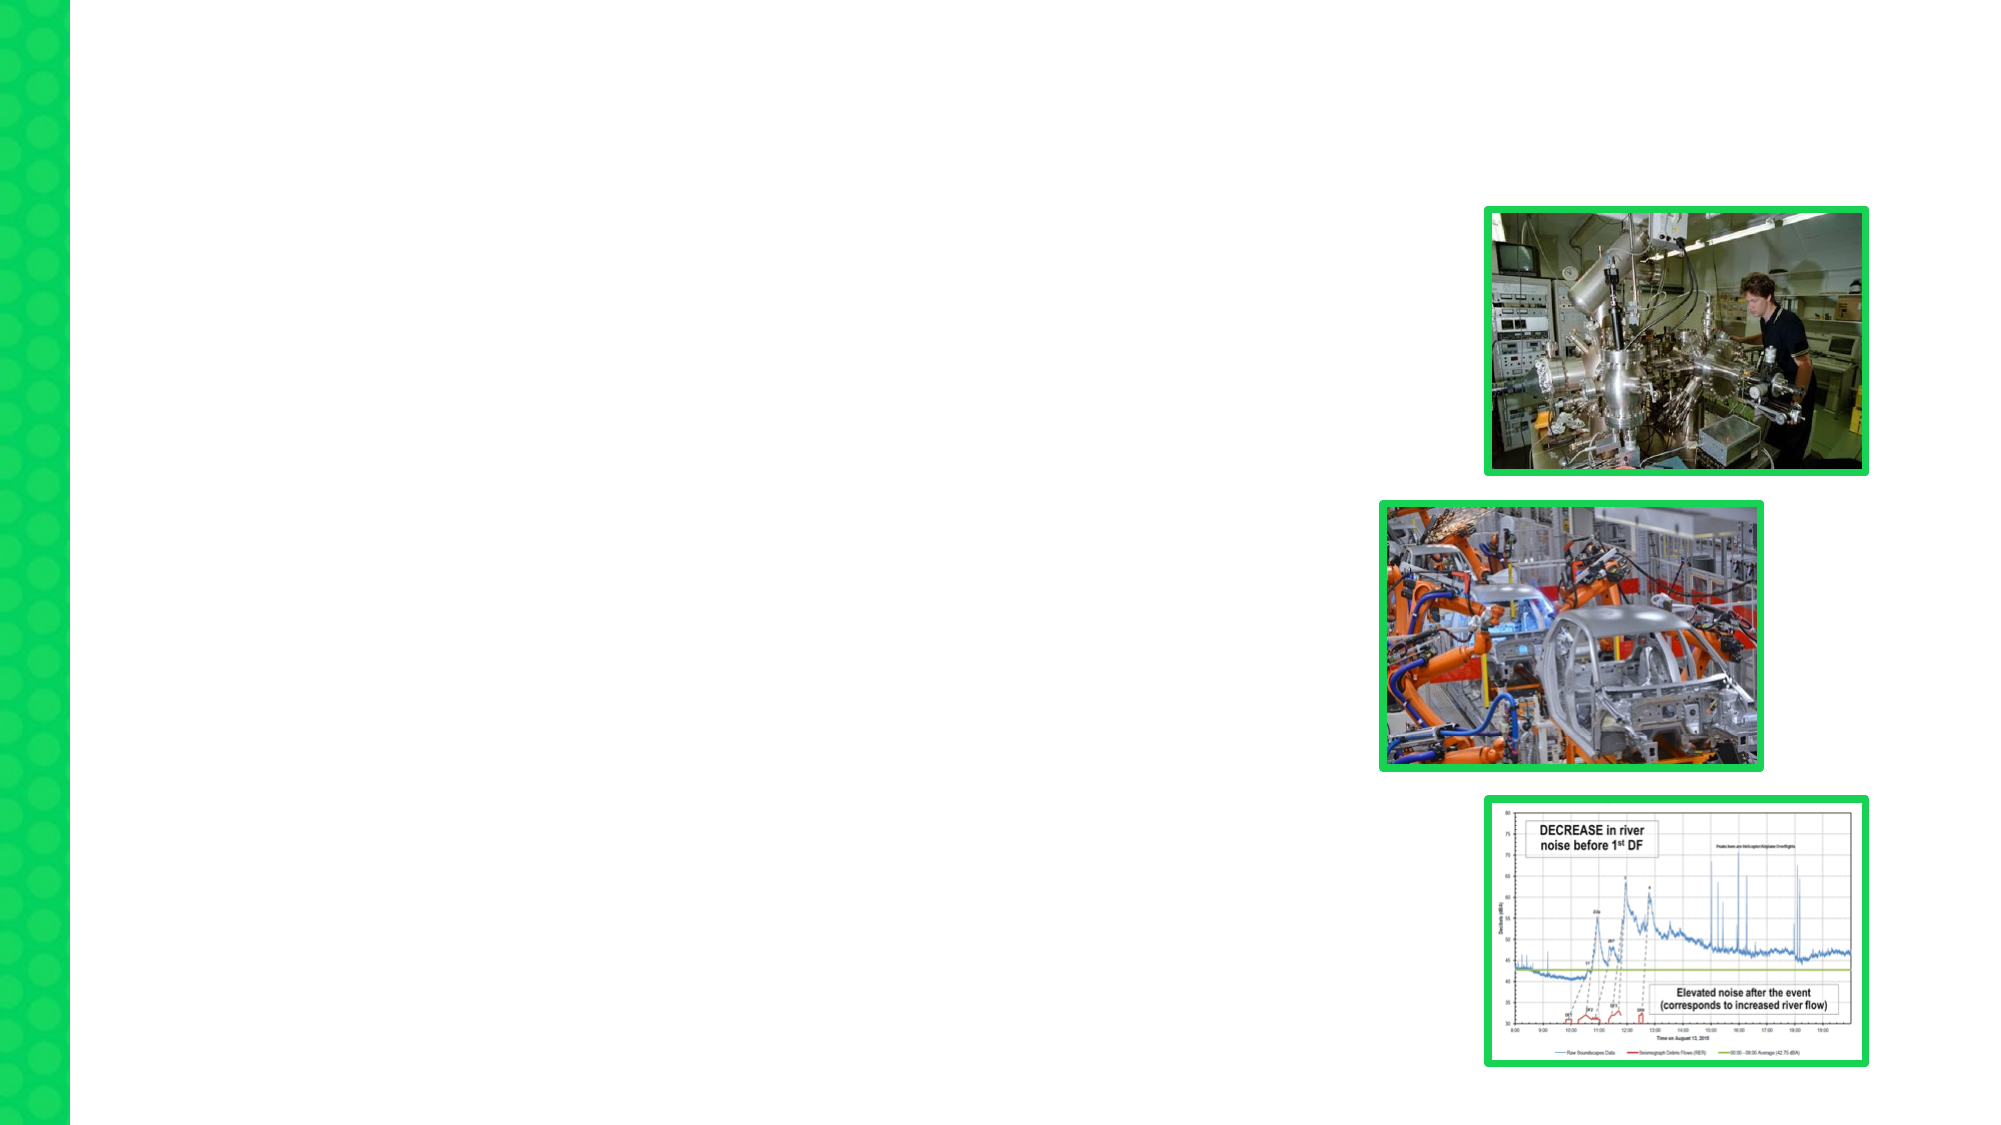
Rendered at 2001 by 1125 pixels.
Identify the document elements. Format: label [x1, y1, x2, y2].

picture [1386, 507, 1757, 765]
picture [1491, 212, 1862, 470]
picture [1491, 802, 1862, 1060]
picture [0, 0, 70, 1125]
